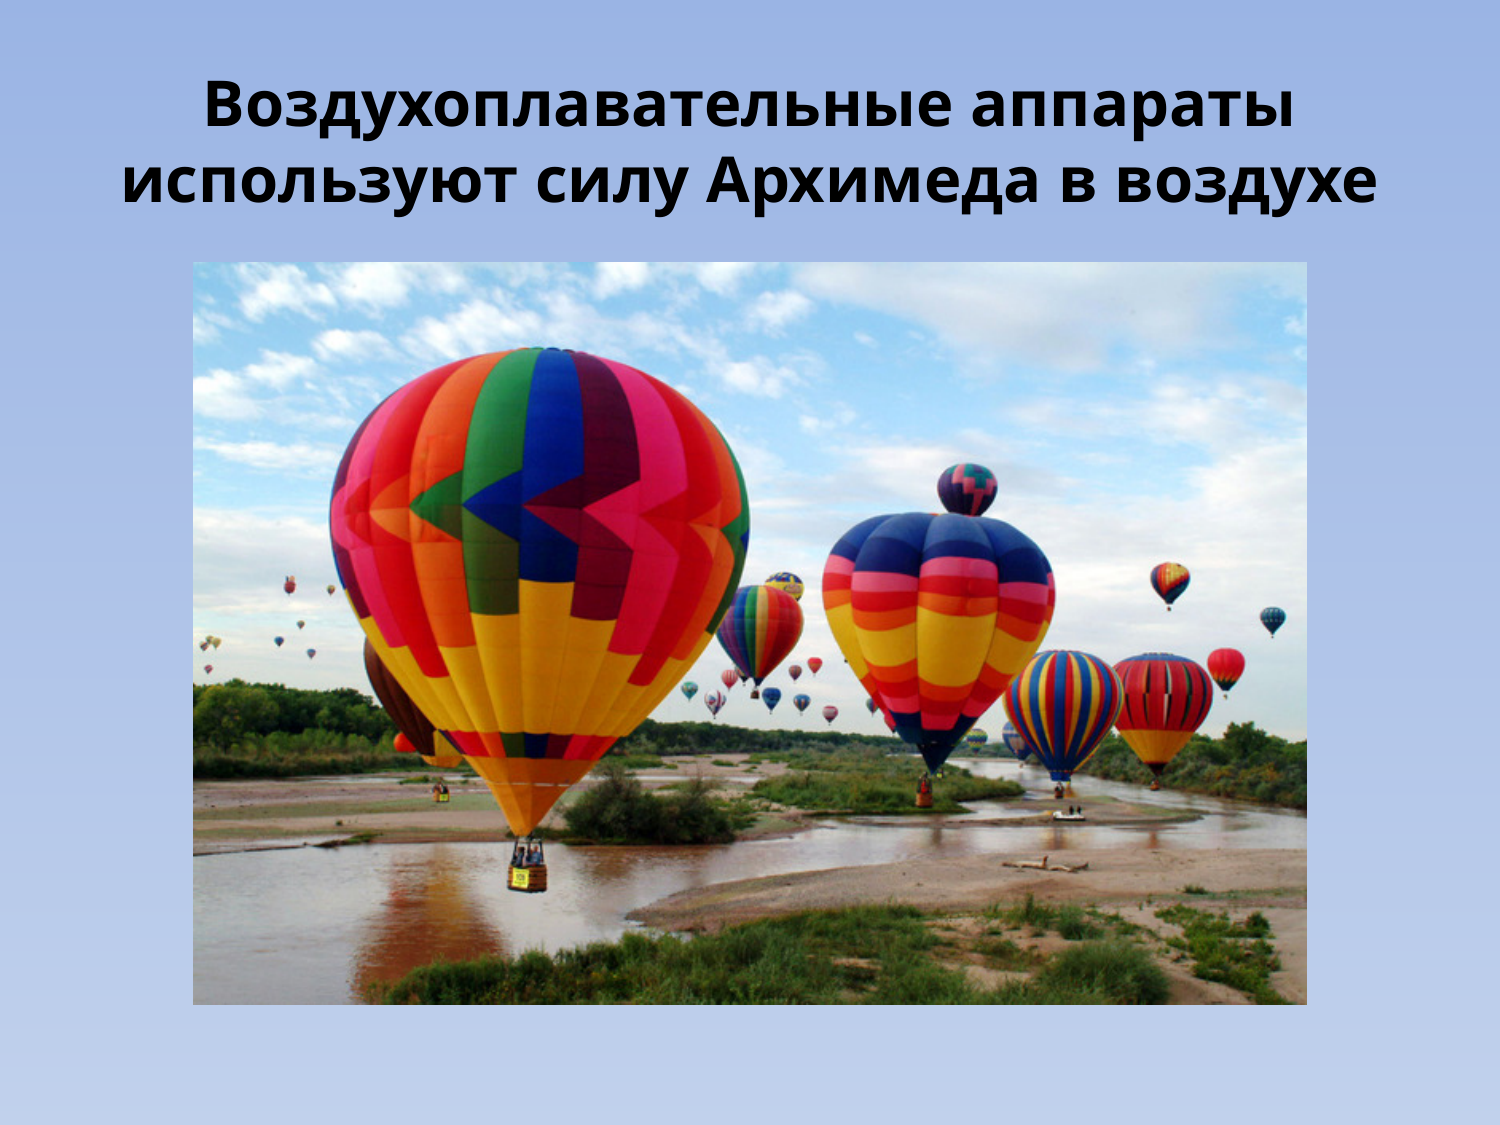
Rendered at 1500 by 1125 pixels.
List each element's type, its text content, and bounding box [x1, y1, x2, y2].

title Воздухоплавательные аппараты используют силу Архимеда в воздухе [75, 45, 1425, 233]
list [192, 262, 1307, 1006]
